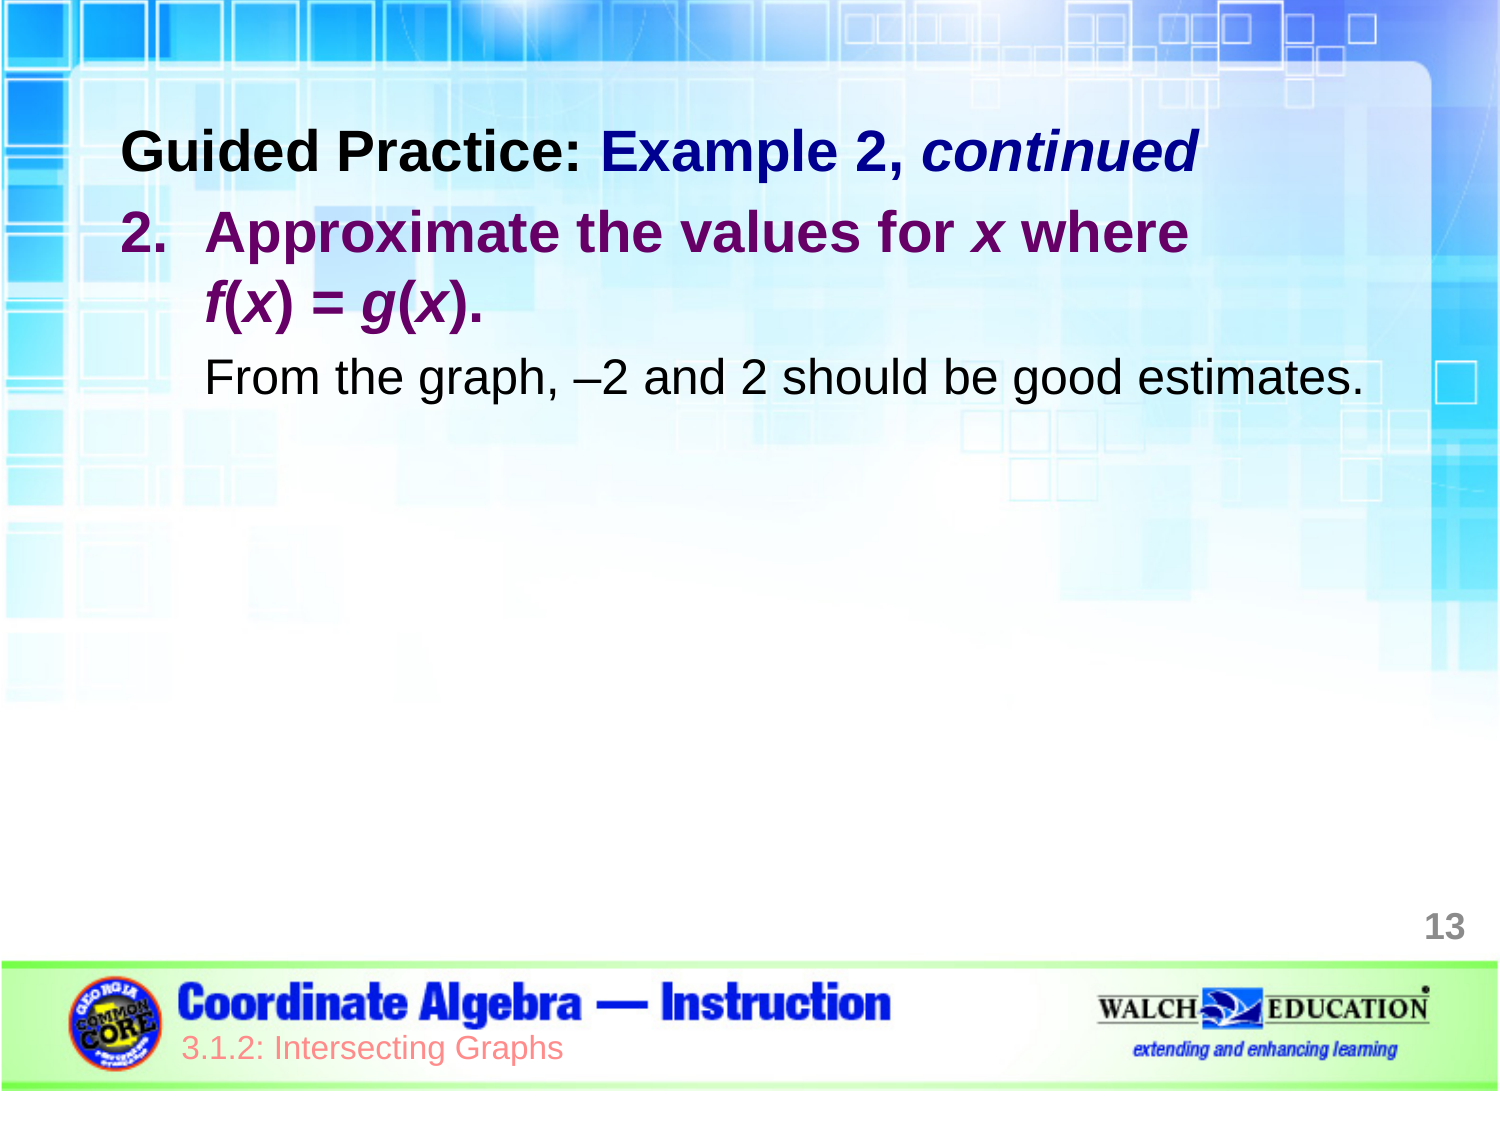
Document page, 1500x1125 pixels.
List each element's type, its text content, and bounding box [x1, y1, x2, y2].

footer 3.1.2: Intersecting Graphs [166, 1024, 1080, 1069]
slide_number 13 [1361, 901, 1481, 949]
picture [1, 0, 1500, 1091]
subtitle Guided Practice: Example 2, continued Approximate the values for x where f(x) = g(x). From the graph, –2 and 2 should be good estimates. [105, 105, 1423, 925]
